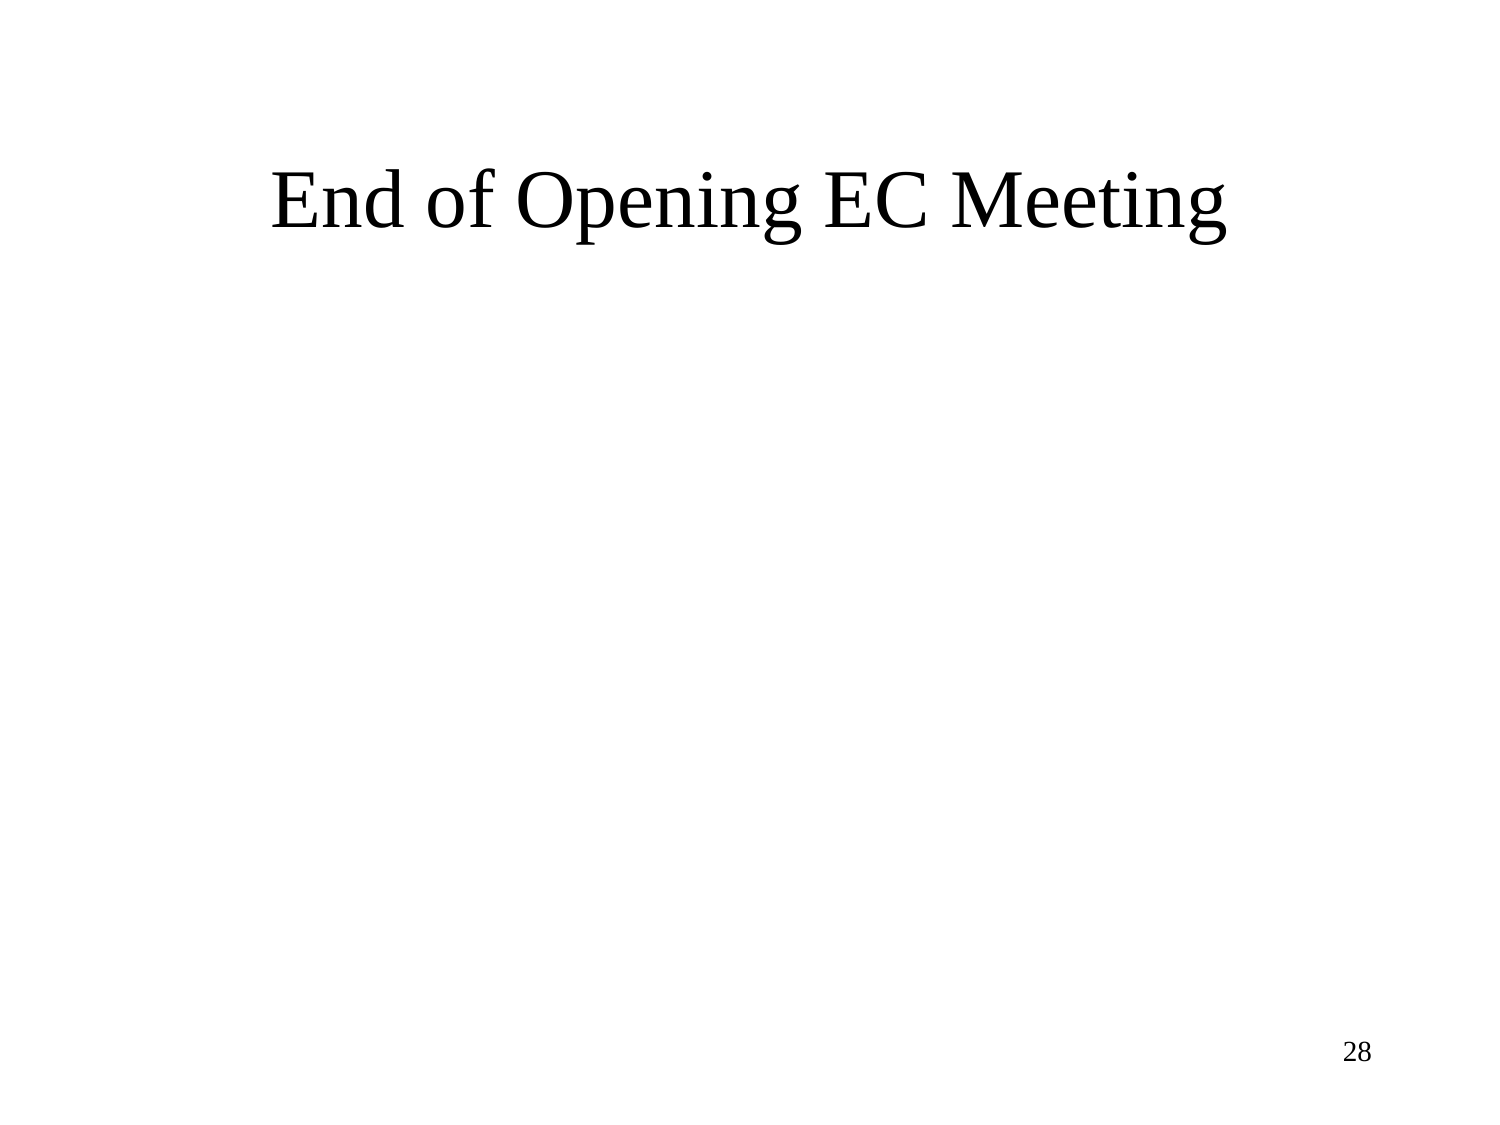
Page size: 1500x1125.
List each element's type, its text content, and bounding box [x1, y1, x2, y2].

slide_number 28 [1074, 1024, 1388, 1101]
title End of Opening EC Meeting [112, 99, 1388, 288]
